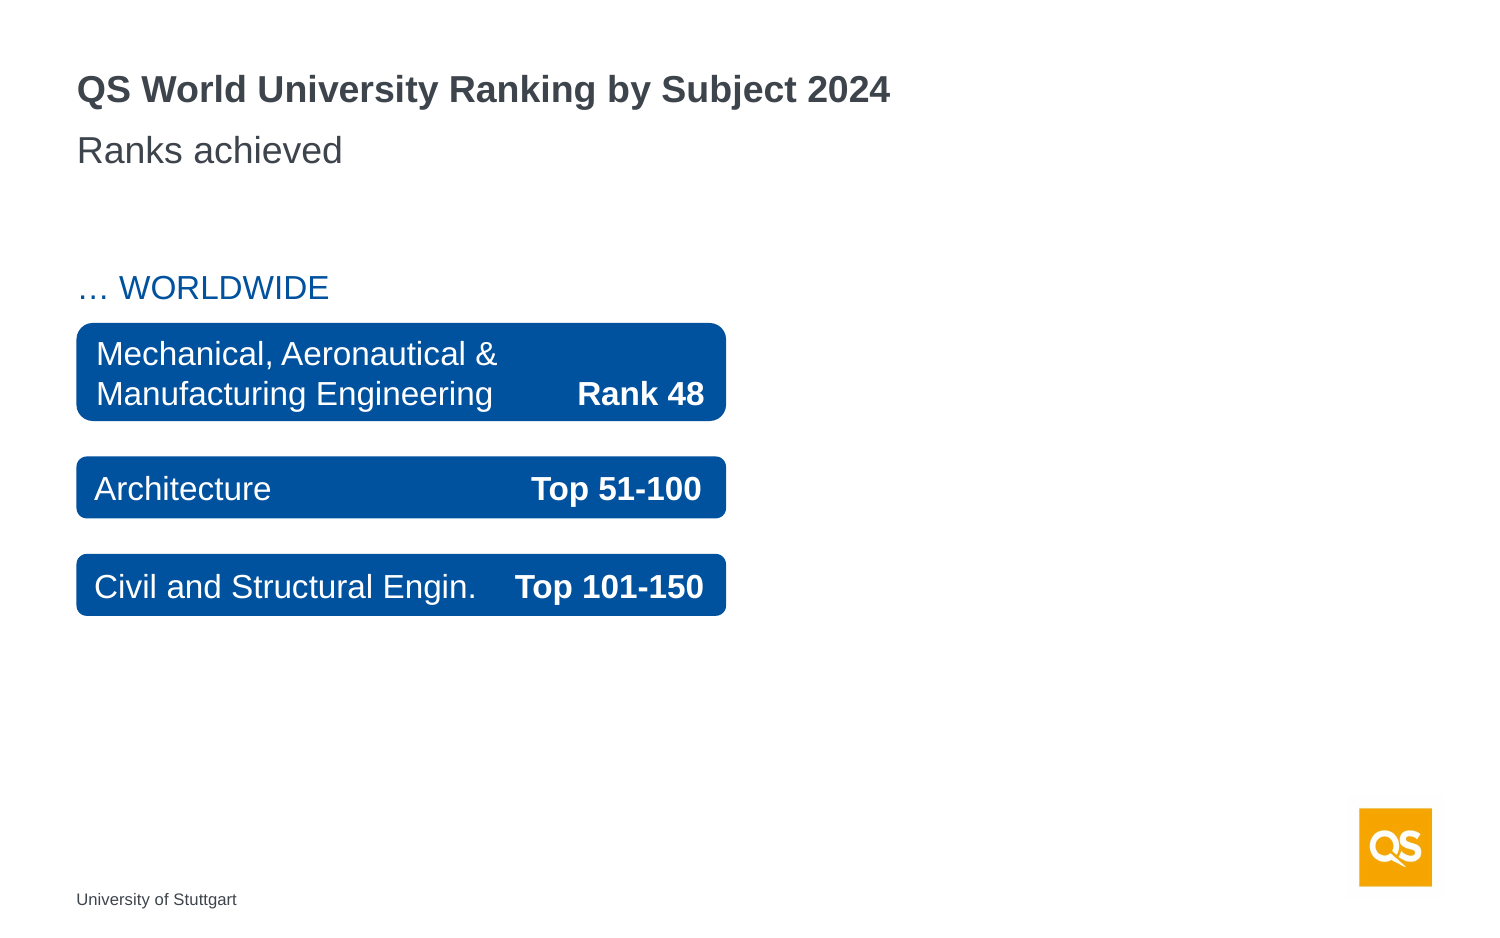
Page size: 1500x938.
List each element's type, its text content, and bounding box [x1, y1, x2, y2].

text_box Mechanical, Aeronautical & Manufacturing Engineering Rank 48 [75, 321, 728, 423]
text_box … worldwide [76, 262, 727, 302]
title QS World University Ranking by Subject 2024 [76, 64, 1424, 111]
text_box Civil and Structural Engin. Top 101-150 [75, 552, 728, 617]
picture [1347, 795, 1444, 899]
text_box Architecture Top 51-100 [75, 455, 728, 520]
footer University of Stuttgart [76, 888, 1072, 910]
list Ranks achieved [76, 117, 1424, 163]
